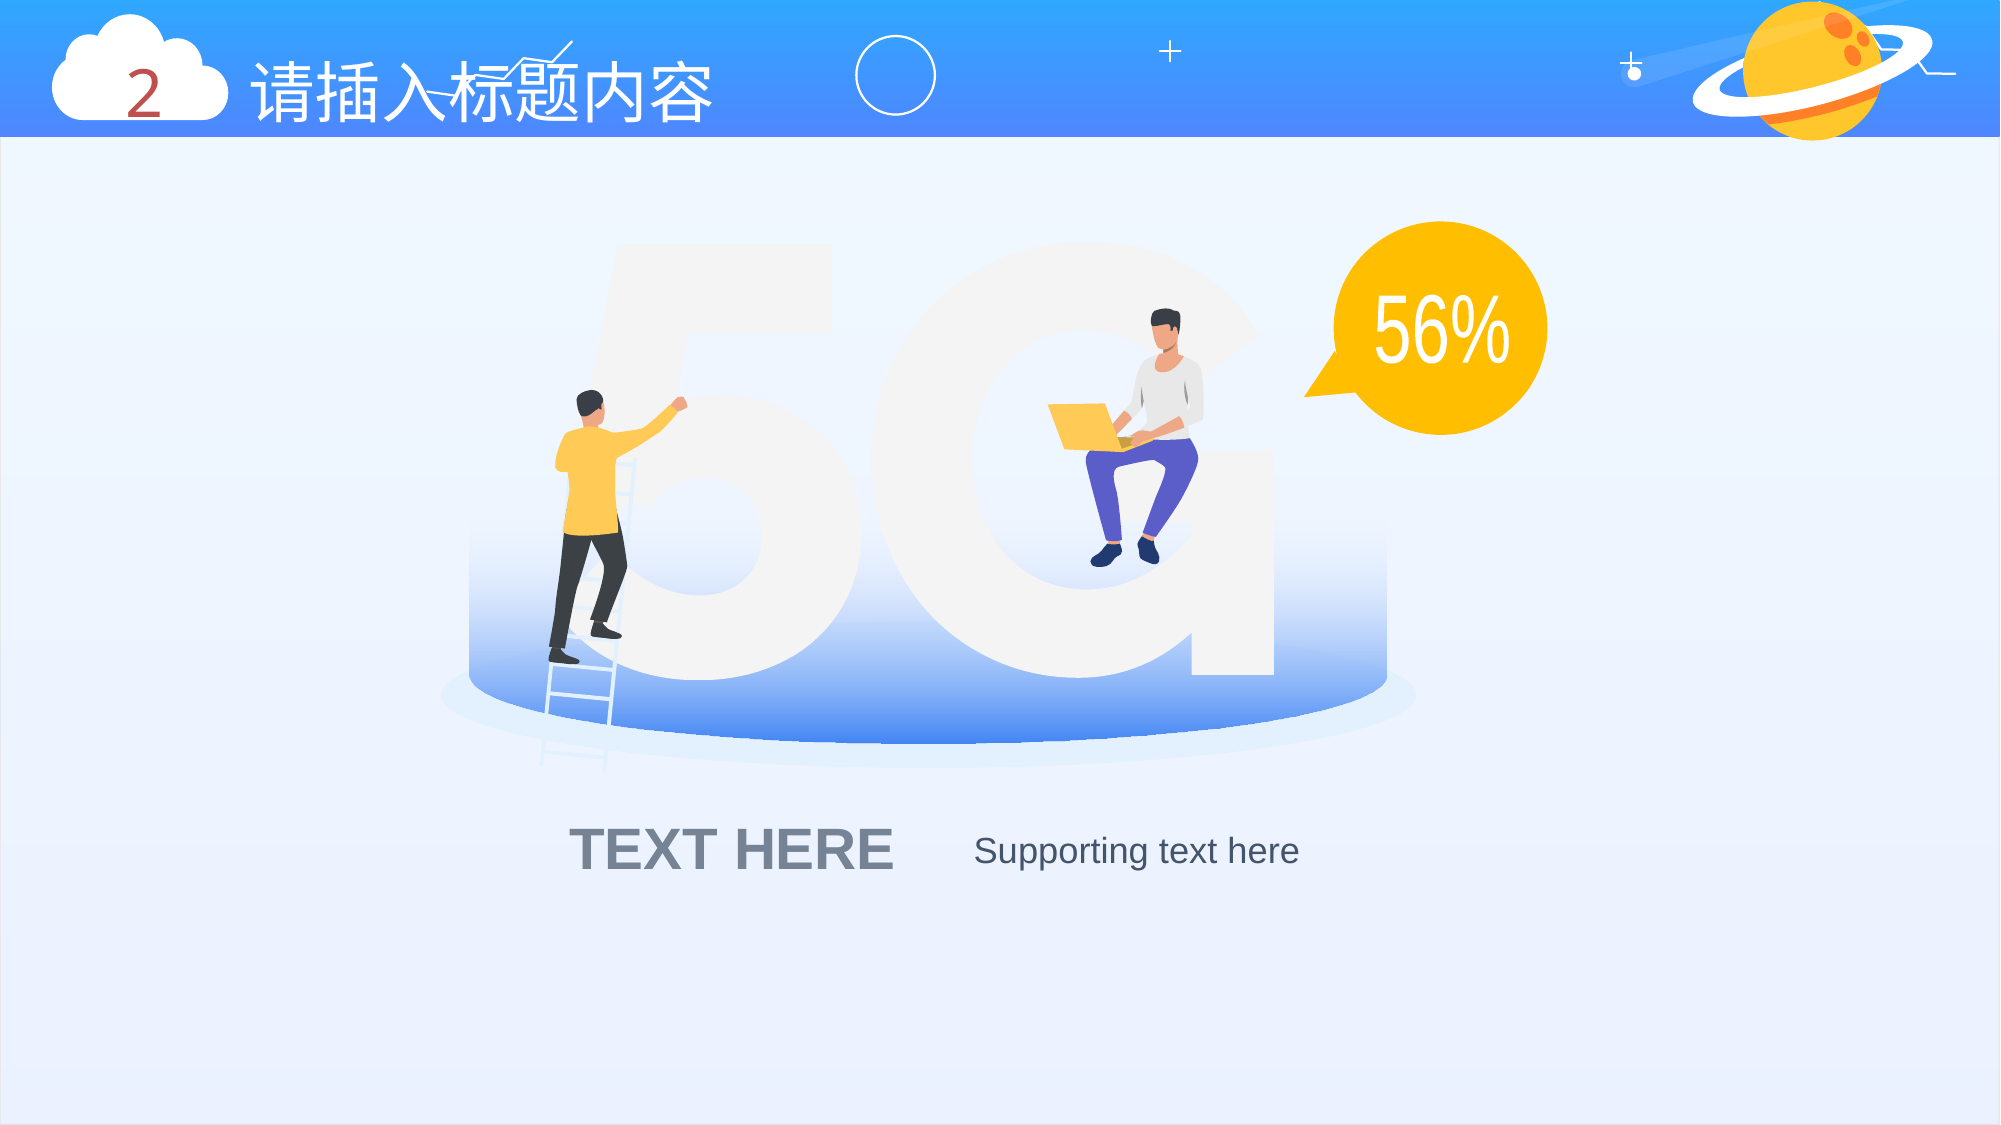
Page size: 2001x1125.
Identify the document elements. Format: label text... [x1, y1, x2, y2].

text_box 2 请插入标题内容 [52, 43, 789, 138]
text_box [71, 14, 192, 43]
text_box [440, 221, 1560, 903]
